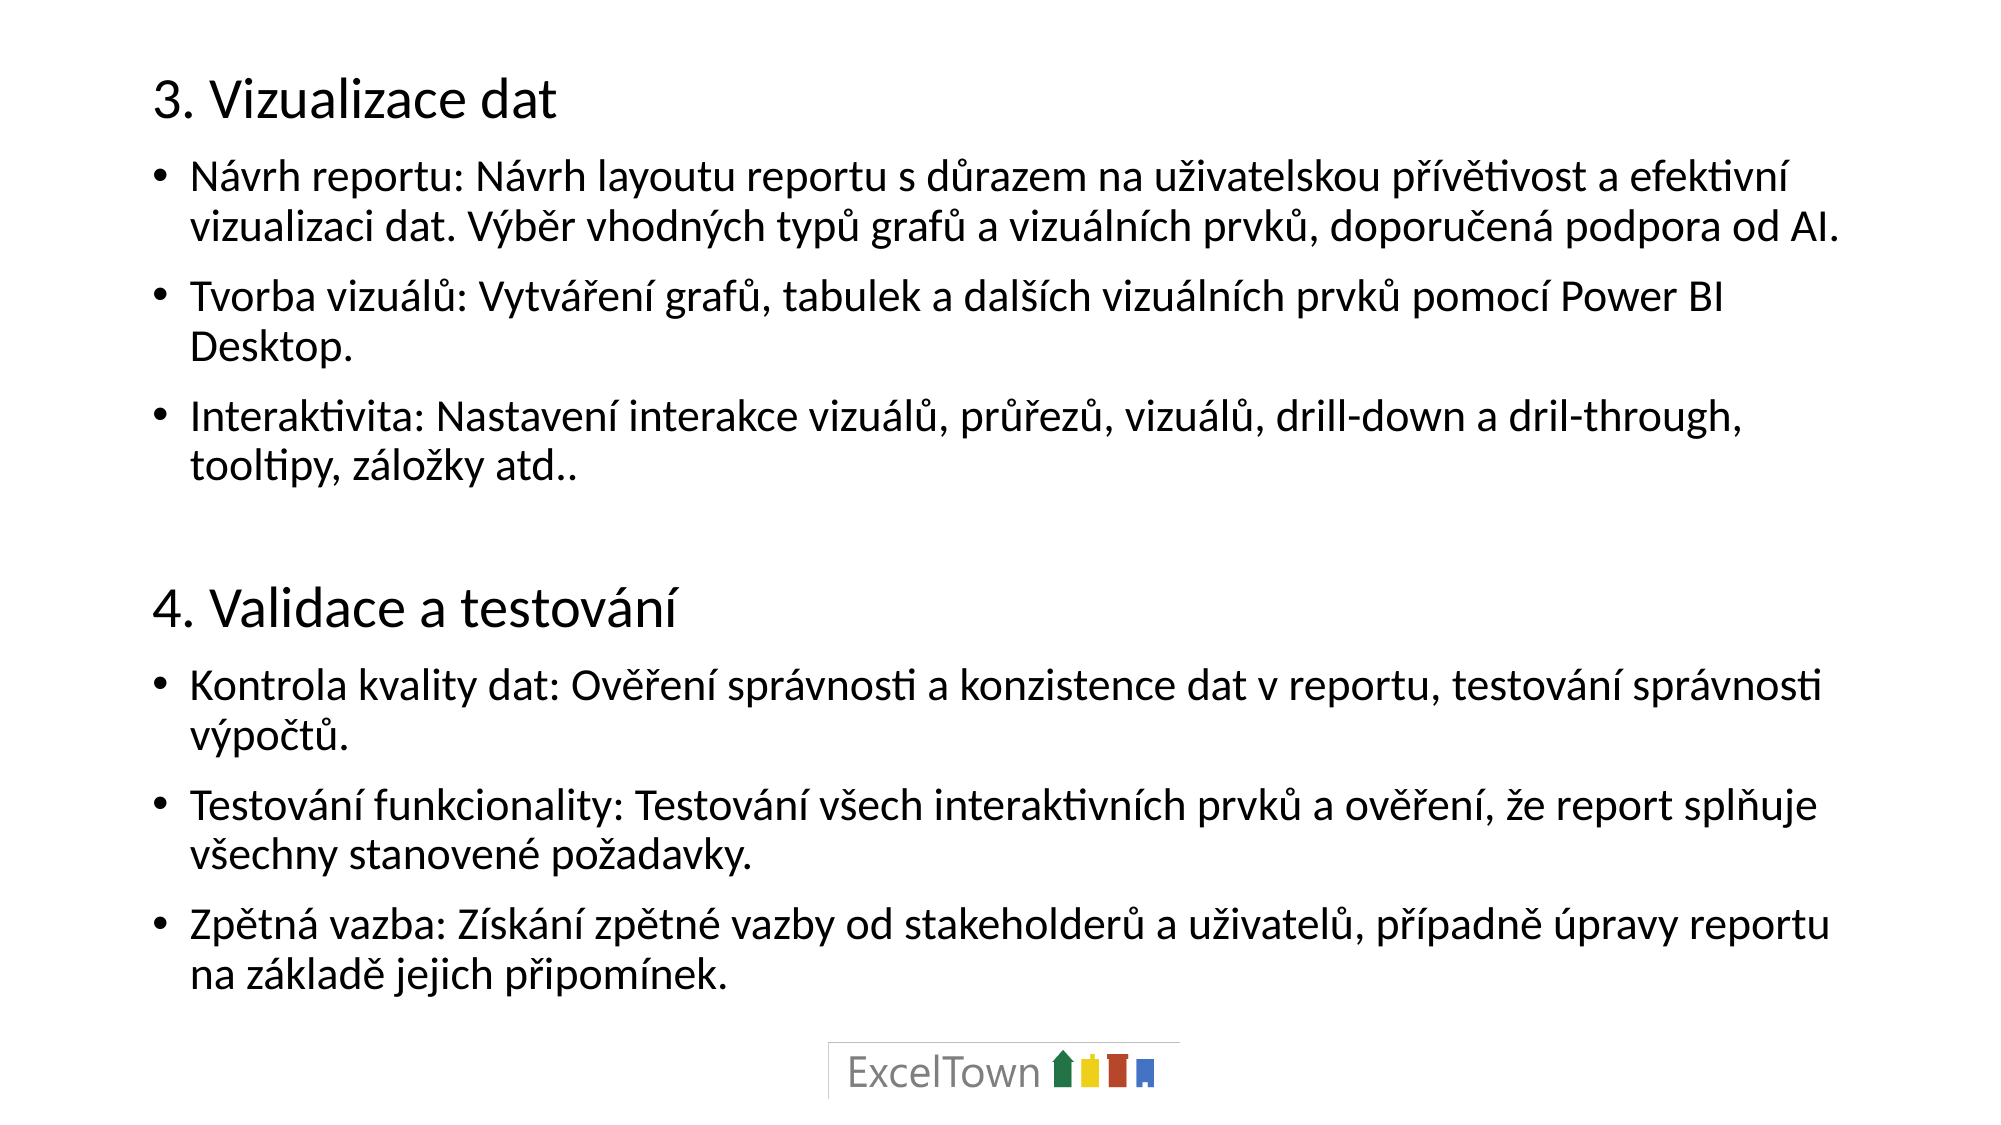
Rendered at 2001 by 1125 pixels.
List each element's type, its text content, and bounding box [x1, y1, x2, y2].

list 3. Vizualizace dat Návrh reportu: Návrh layoutu reportu s důrazem na uživatelskou přívětivost a efektivní vizualizaci dat. Výběr vhodných typů grafů a vizuálních prvků, doporučená podpora od AI. Tvorba vizuálů: Vytváření grafů, tabulek a dalších vizuálních prvků pomocí Power BI Desktop. Interaktivita: Nastavení interakce vizuálů, průřezů, vizuálů, drill-down a dril-through, tooltipy, záložky atd.. 4. Validace a testování Kontrola kvality dat: Ověření správnosti a konzistence dat v reportu, testování správnosti výpočtů. Testování funkcionality: Testování všech interaktivních prvků a ověření, že report splňuje všechny stanovené požadavky. Zpětná vazba: Získání zpětné vazby od stakeholderů a uživatelů, případně úpravy reportu na základě jejich připomínek. [137, 61, 1863, 1014]
picture [701, 1031, 1213, 1123]
